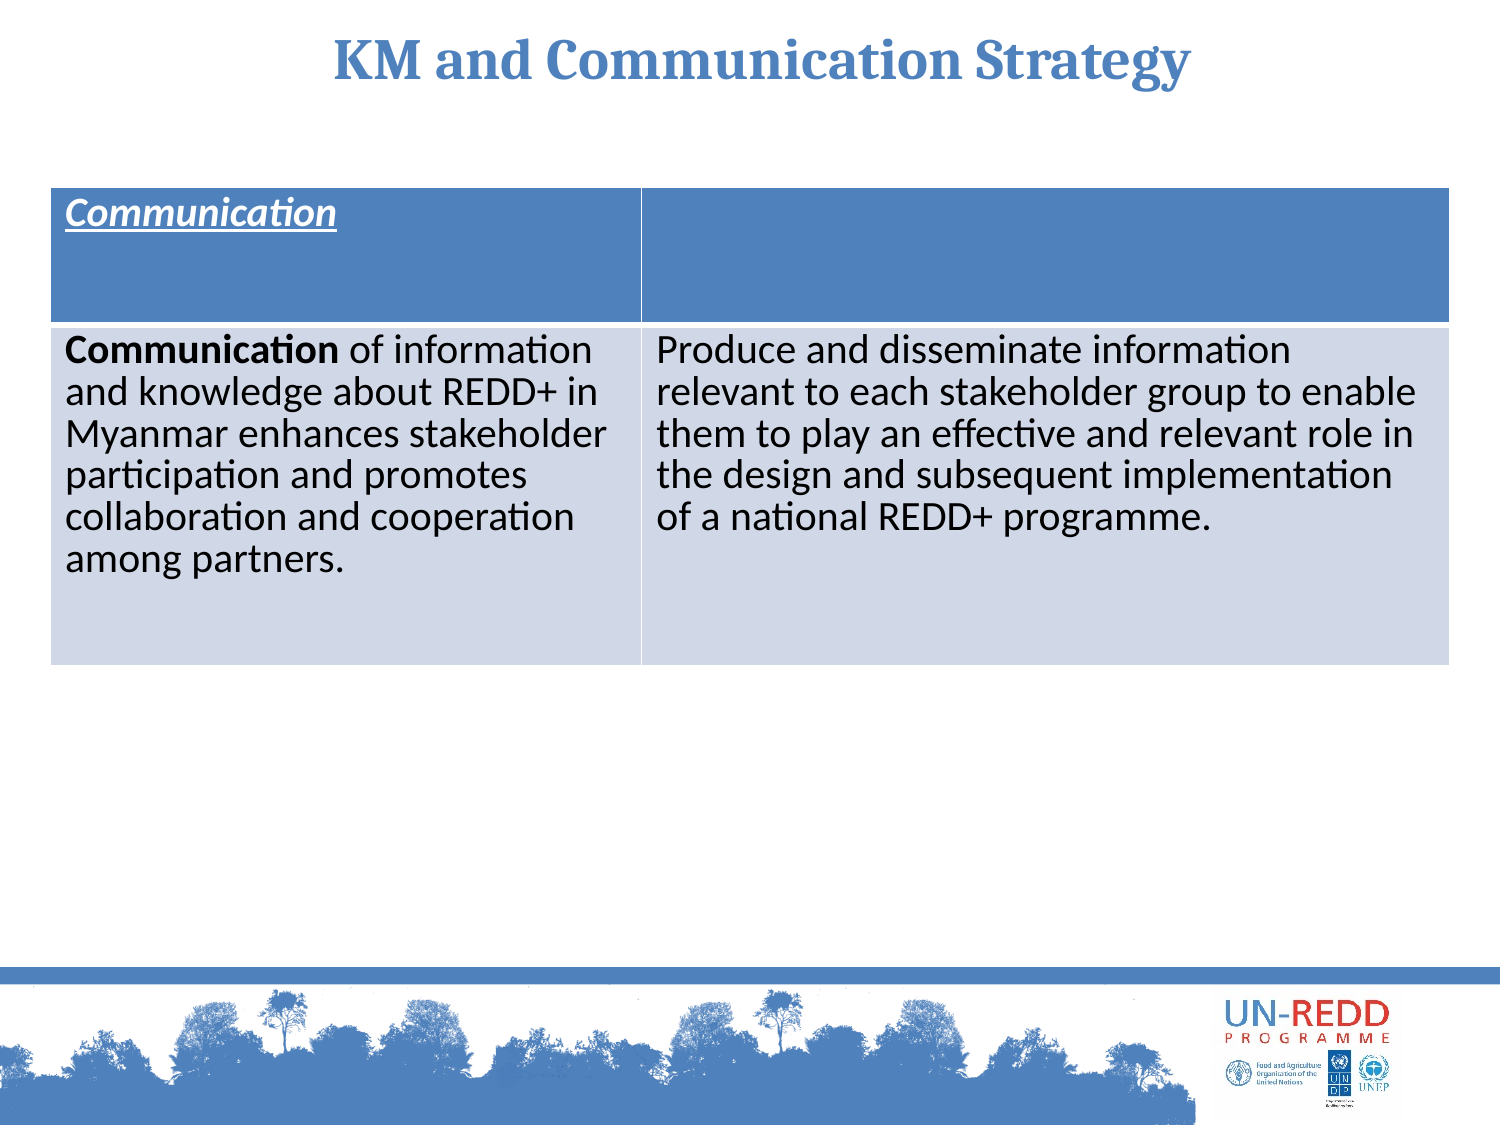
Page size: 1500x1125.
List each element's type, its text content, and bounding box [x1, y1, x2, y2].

picture [1212, 986, 1402, 1120]
title KM and Communication Strategy [50, 0, 1475, 125]
table_cell Communication of information and knowledge about REDD+ in Myanmar enhances stakeholder participation and promotes collaboration and cooperation among partners. [51, 328, 641, 665]
table_header [642, 188, 1449, 322]
table_cell Produce and disseminate information relevant to each stakeholder group to enable them to play an effective and relevant role in the design and subsequent implementation of a national REDD+ programme. [642, 328, 1449, 665]
table_header Communication [51, 188, 641, 322]
picture [0, 975, 1196, 1125]
